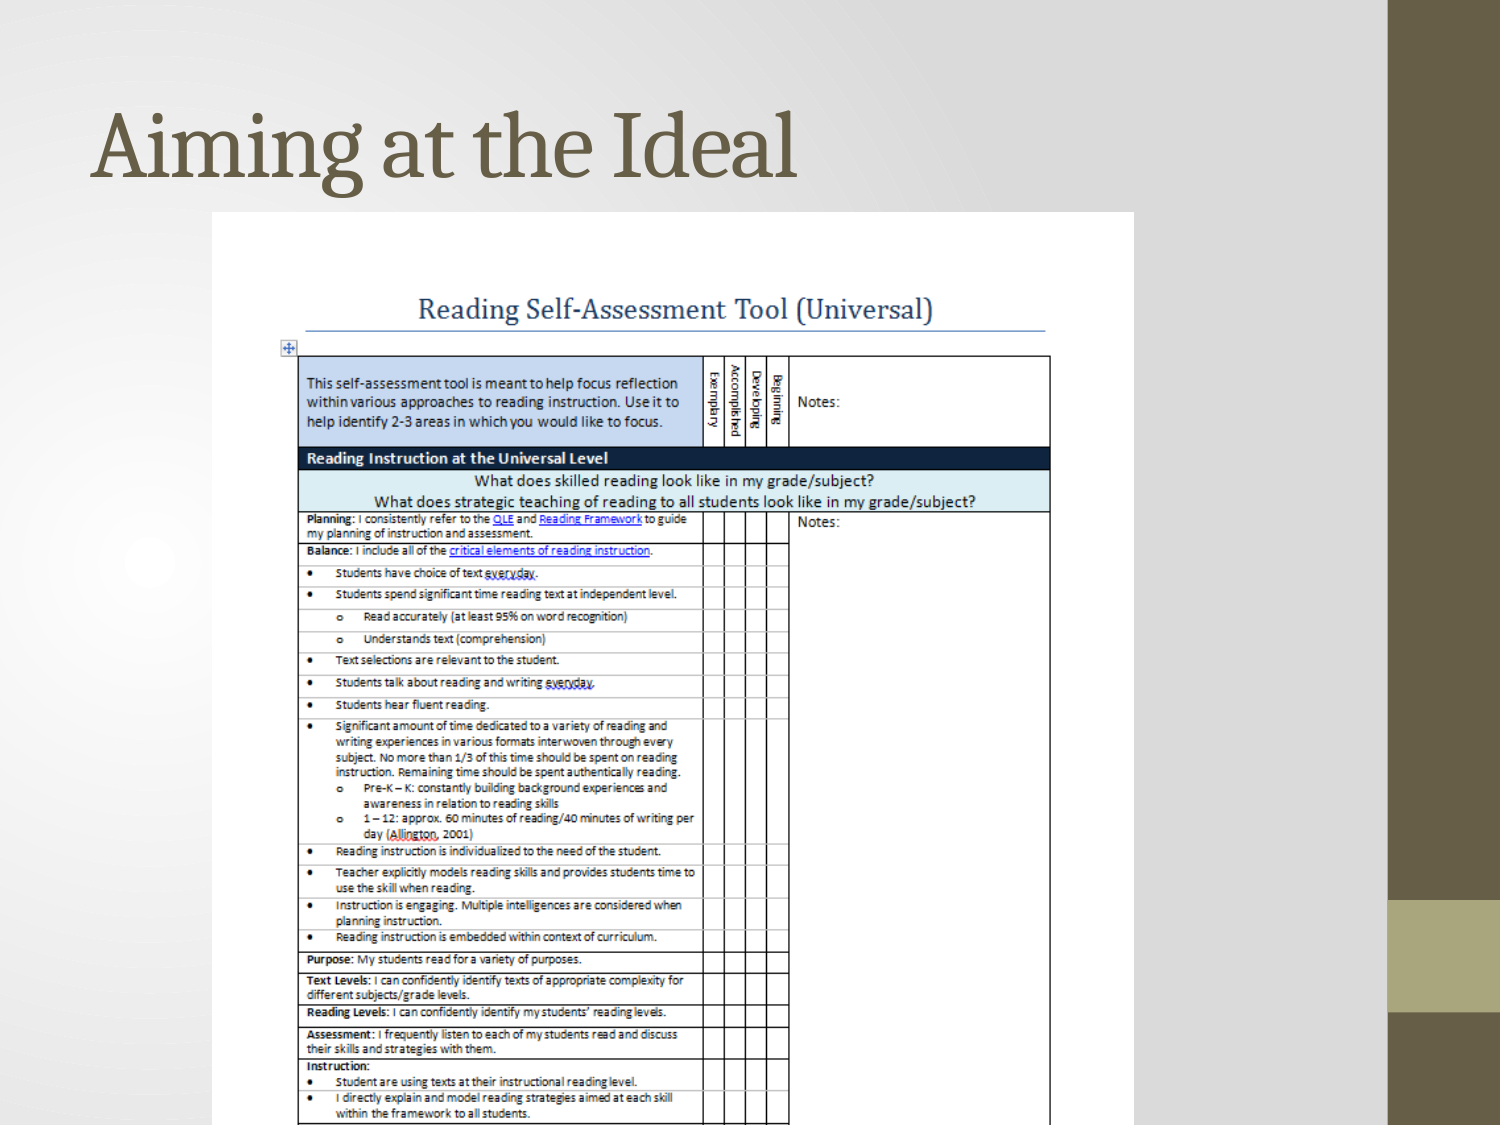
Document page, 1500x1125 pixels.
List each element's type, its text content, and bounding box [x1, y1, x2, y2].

title Aiming at the Ideal [75, 45, 1325, 233]
picture [211, 211, 1135, 1125]
